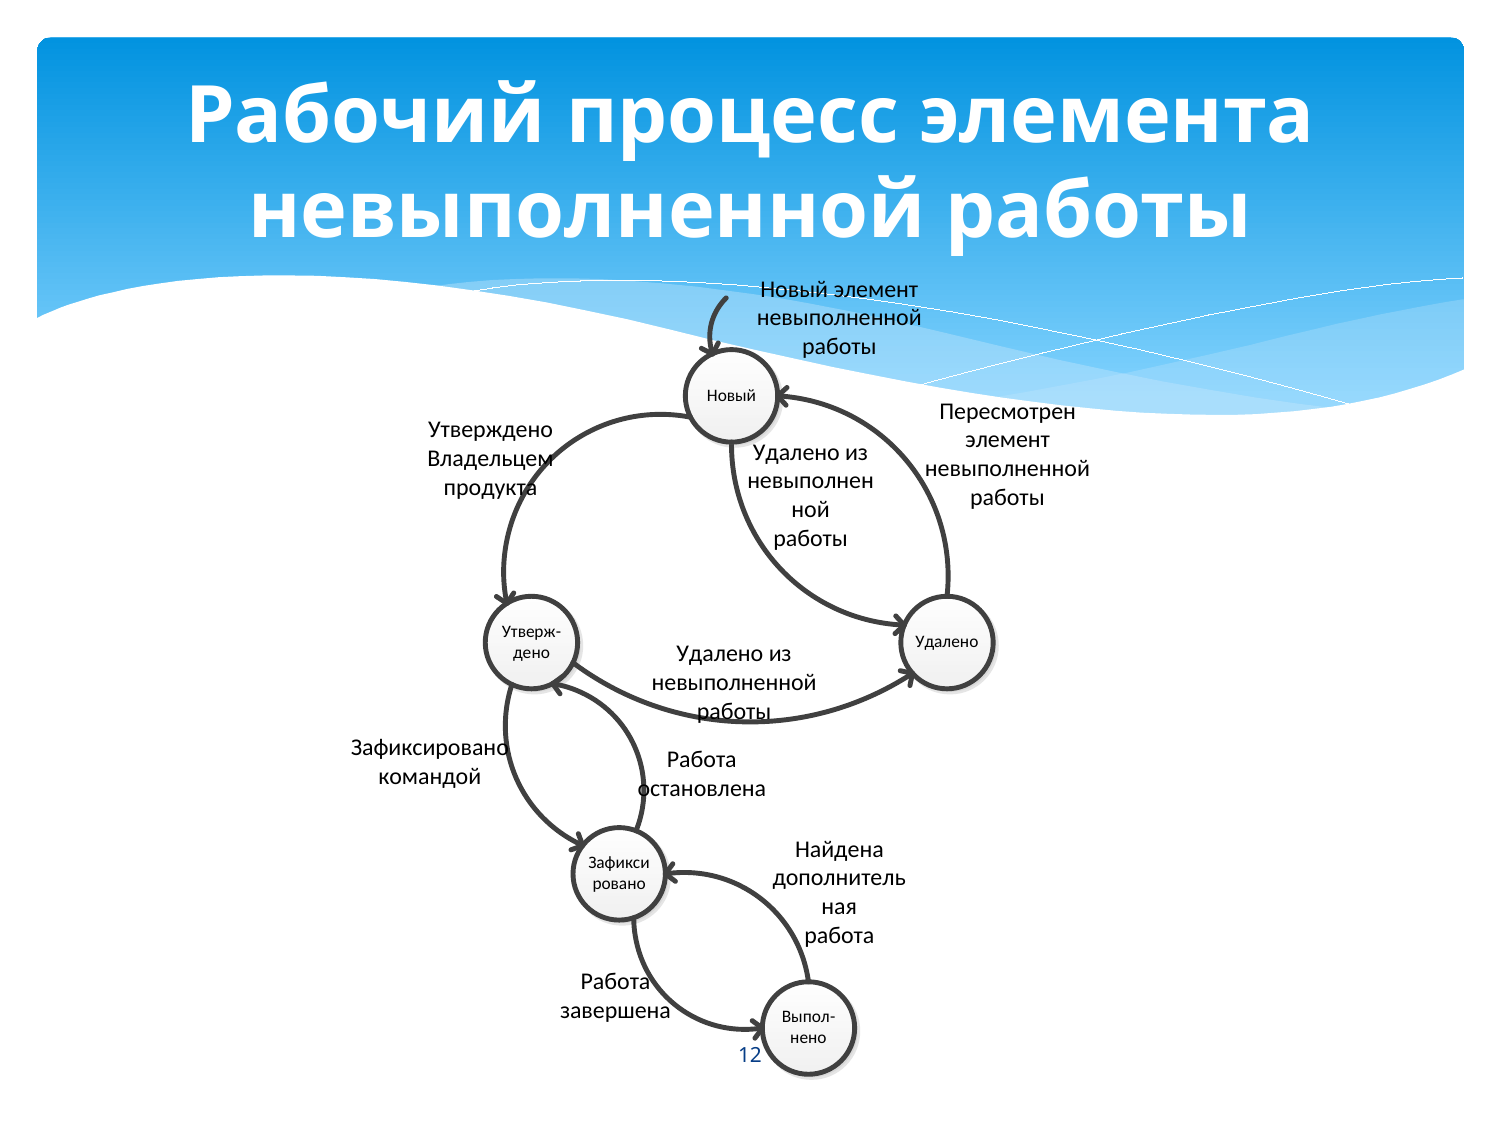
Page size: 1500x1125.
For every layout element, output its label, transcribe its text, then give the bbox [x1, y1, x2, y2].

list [348, 269, 1093, 1083]
title Рабочий процесс элемента невыполненной работы [75, 55, 1425, 261]
